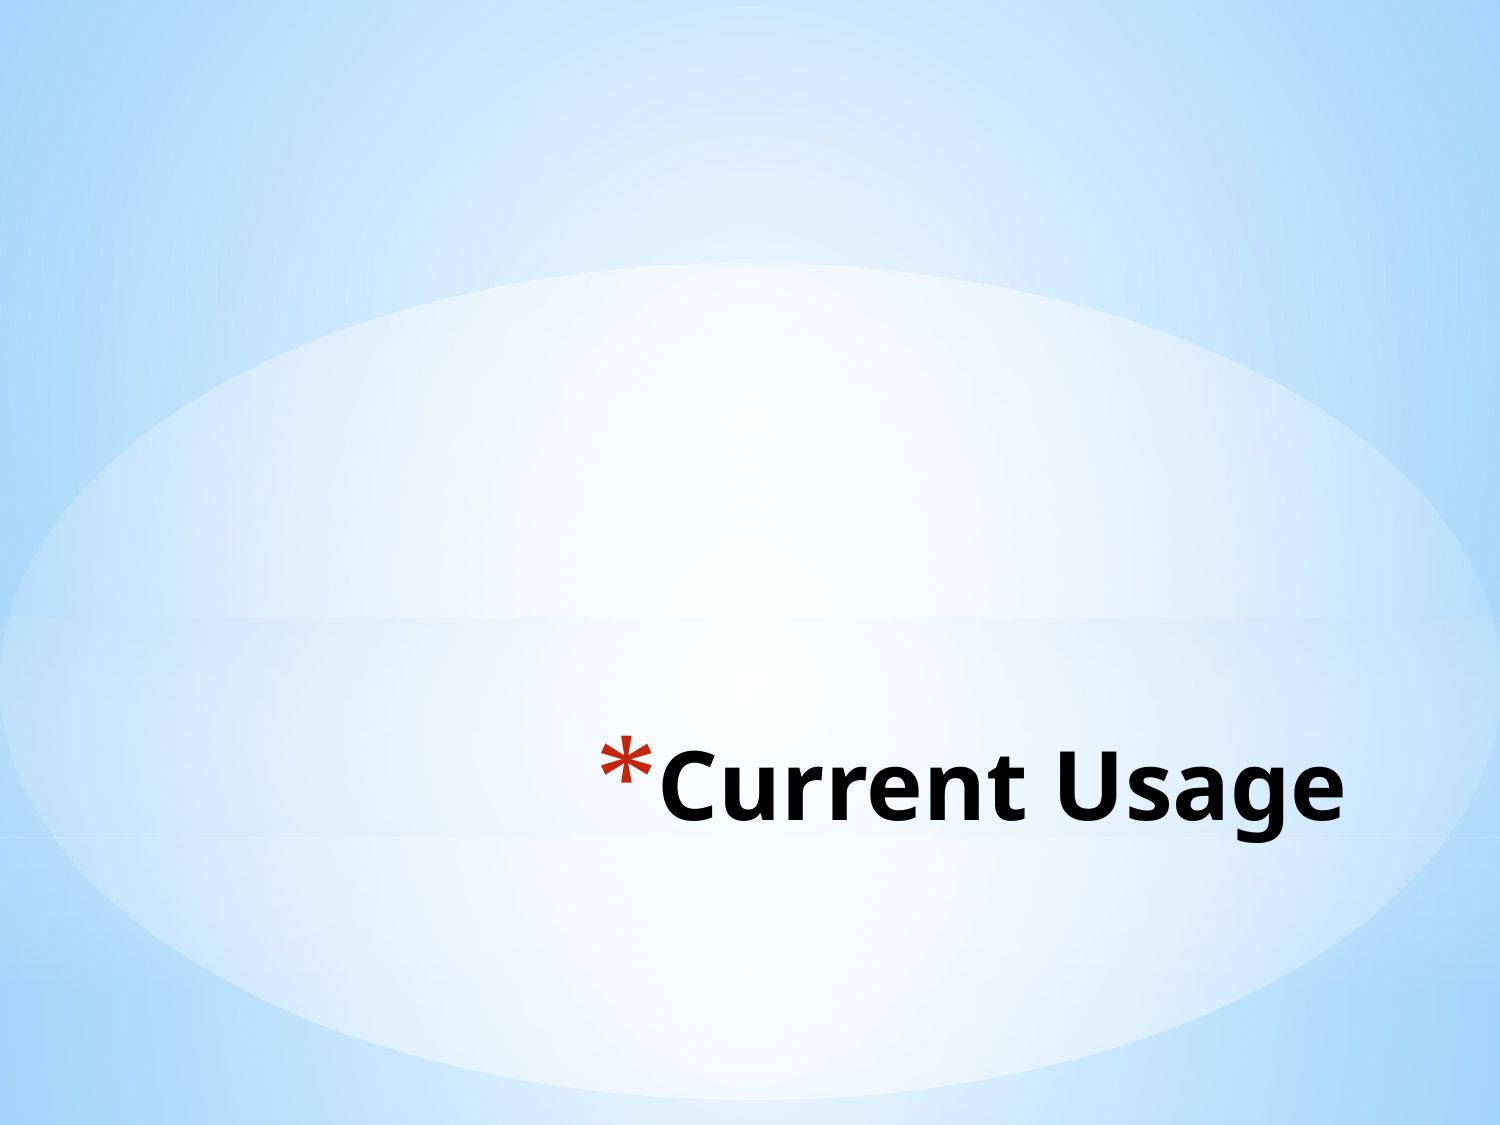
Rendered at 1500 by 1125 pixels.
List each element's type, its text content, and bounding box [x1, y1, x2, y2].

title Current Usage [294, 717, 1363, 905]
